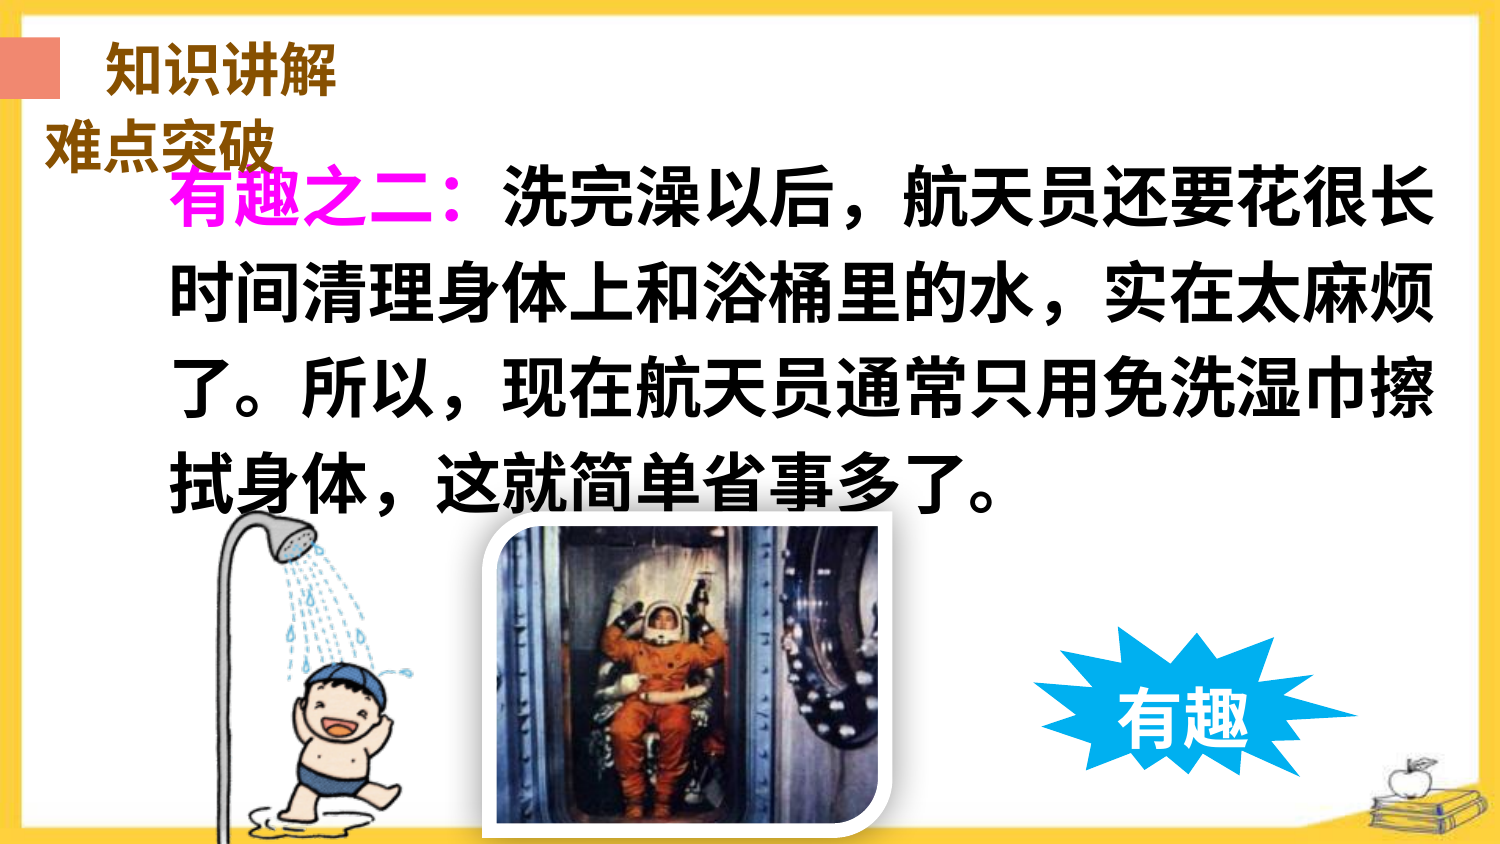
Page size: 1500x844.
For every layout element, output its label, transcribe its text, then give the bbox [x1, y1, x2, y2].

text_box 知识讲解 [98, 29, 410, 107]
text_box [1032, 618, 1356, 797]
picture [0, 0, 1500, 844]
text_box 有趣之二：洗完澡以后，航天员还要花很长时间清理身体上和浴桶里的水，实在太麻烦了。所以，现在航天员通常只用免洗湿巾擦拭身体，这就简单省事多了。 [156, 132, 1459, 528]
text_box 难点突破 [38, 106, 290, 183]
text_box [0, 36, 61, 100]
